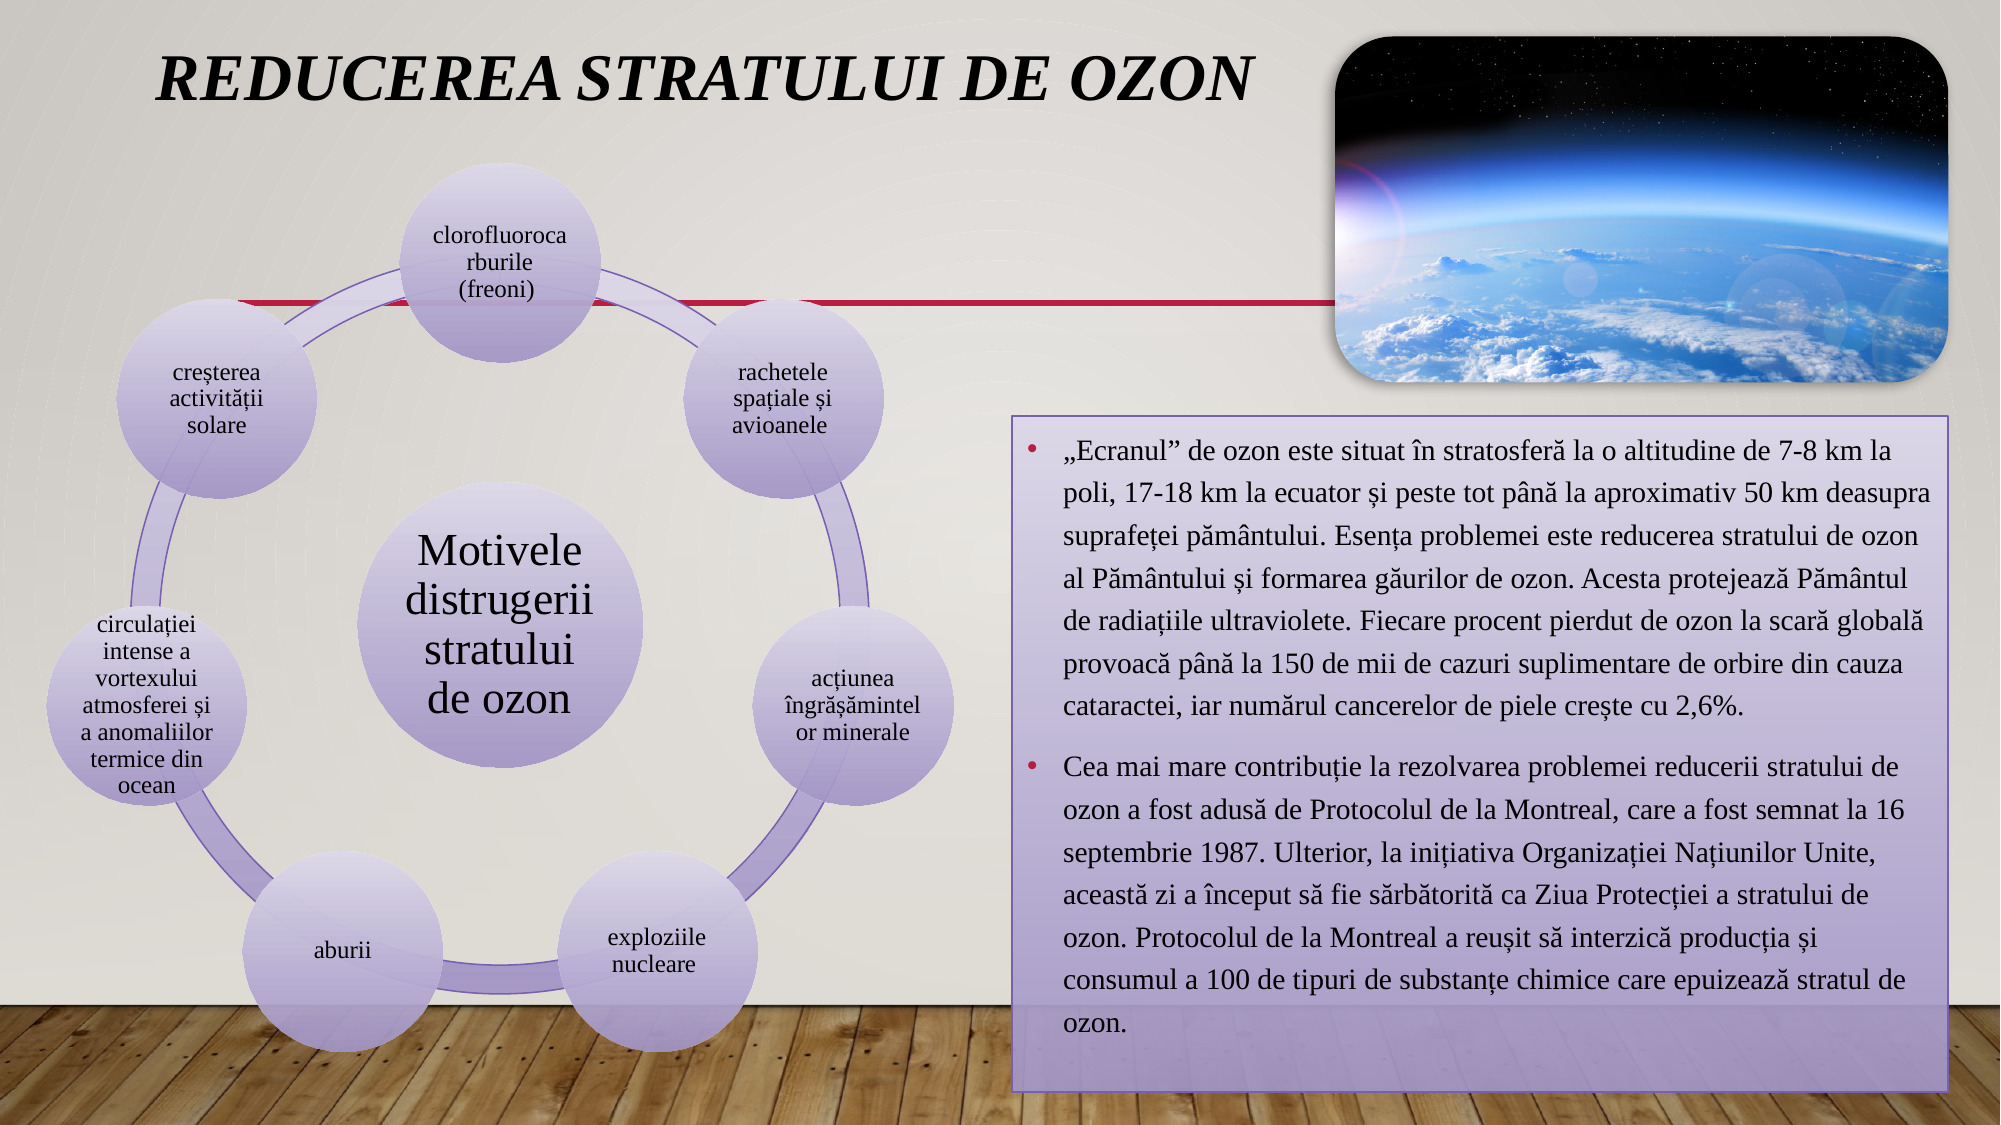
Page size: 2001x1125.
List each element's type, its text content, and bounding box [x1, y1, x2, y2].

title Reducerea stratului de ozon [140, 35, 1366, 208]
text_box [0, 162, 1167, 1052]
picture [1334, 36, 1949, 383]
list „Ecranul” de ozon este situat în stratosferă la o altitudine de 7-8 km la poli, 17-18 km la ecuator și peste tot până la aproximativ 50 km deasupra suprafeței pământului. Esența problemei este reducerea stratului de ozon al Pământului și formarea găurilor de ozon. Acesta protejează Pământul de radiațiile ultraviolete. Fiecare procent pierdut de ozon la scară globală provoacă până la 150 de mii de cazuri suplimentare de orbire din cauza cataractei, iar numărul cancerelor de piele crește cu 2,6%. Cea mai mare contribuție la rezolvarea problemei reducerii stratului de ozon a fost adusă de Protocolul de la Montreal, care a fost semnat la 16 septembrie 1987. Ulterior, la inițiativa Organizației Națiunilor Unite, această zi a început să fie sărbătorită ca Ziua Protecției a stratului de ozon. Protocolul de la Montreal a reușit să interzică producția și consumul a 100 de tipuri de substanțe chimice care epuizează stratul de ozon. [1011, 415, 1949, 1093]
picture [0, 1005, 2000, 1125]
